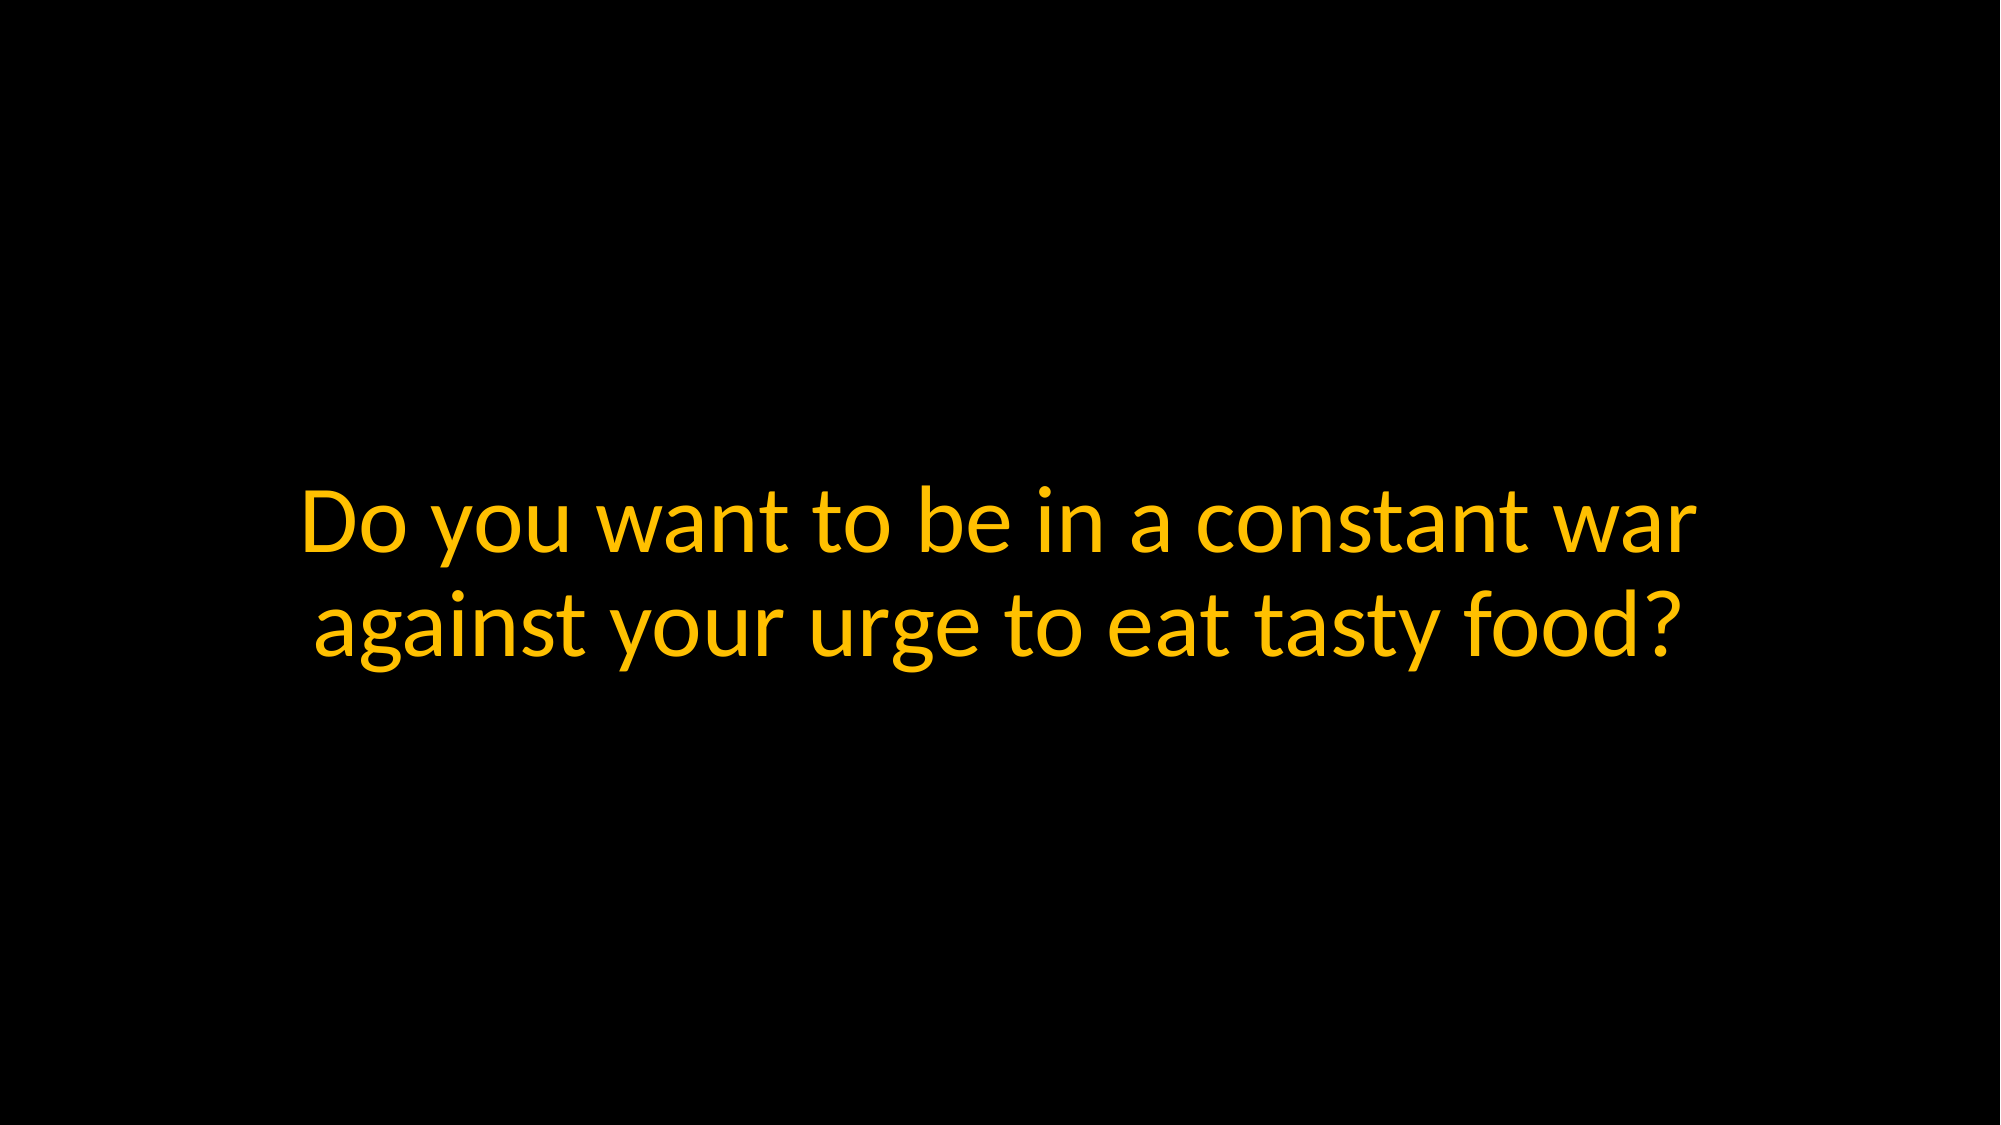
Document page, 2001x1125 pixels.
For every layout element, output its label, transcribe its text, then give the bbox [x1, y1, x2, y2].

list Do you want to be in a constant war against your urge to eat tasty food? [137, 462, 1863, 1039]
